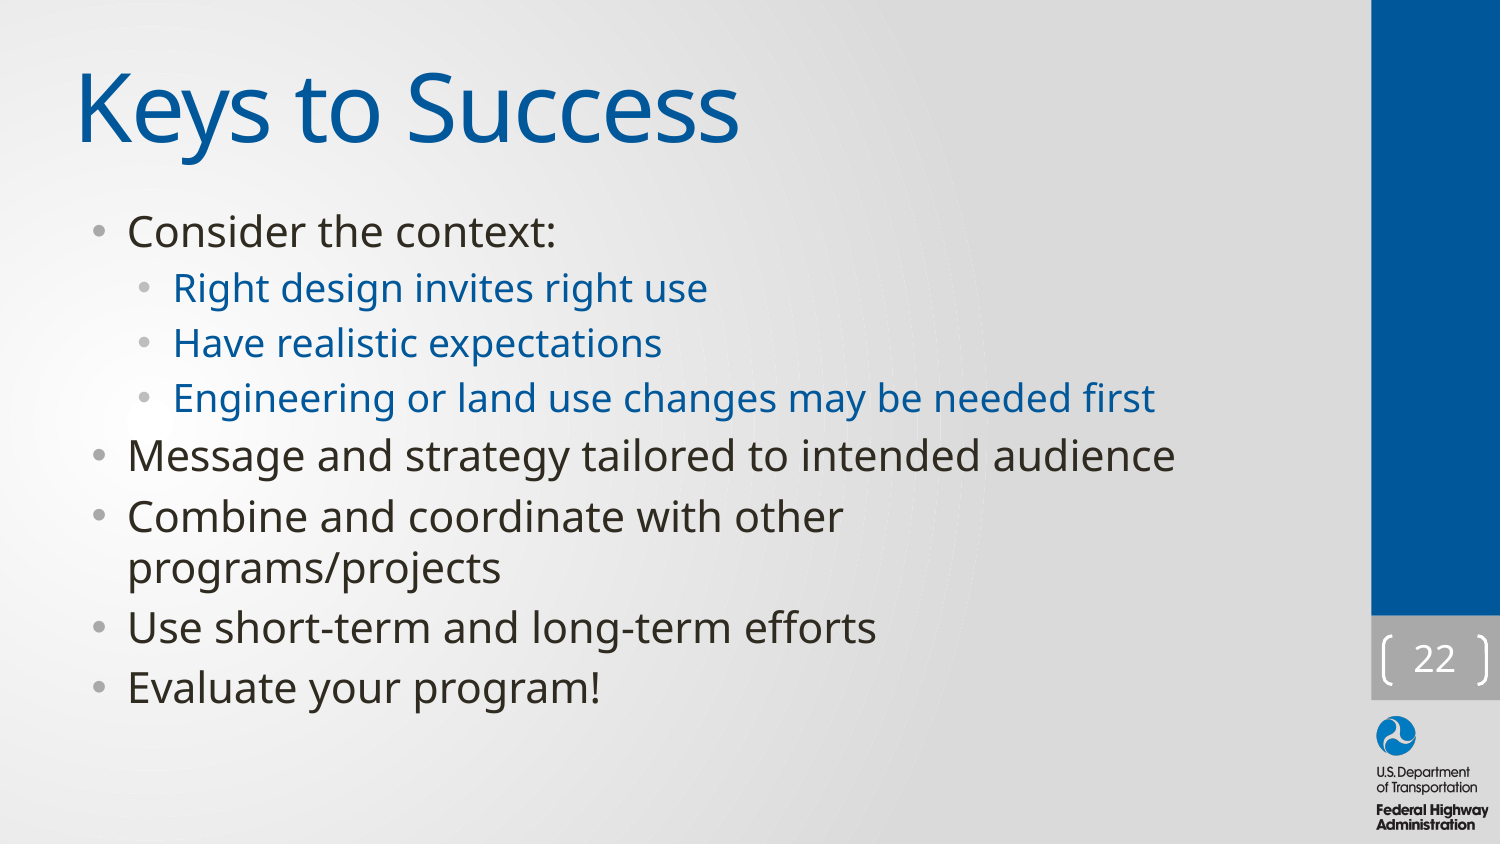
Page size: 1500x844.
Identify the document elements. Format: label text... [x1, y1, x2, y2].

list Consider the context: Right design invites right use Have realistic expectations Engineering or land use changes may be needed first Message and strategy tailored to intended audience Combine and coordinate with other programs/projects Use short-term and long-term efforts Evaluate your program! [58, 196, 1223, 788]
title Keys to Success [58, 33, 1309, 175]
slide_number 22 [1381, 634, 1488, 687]
